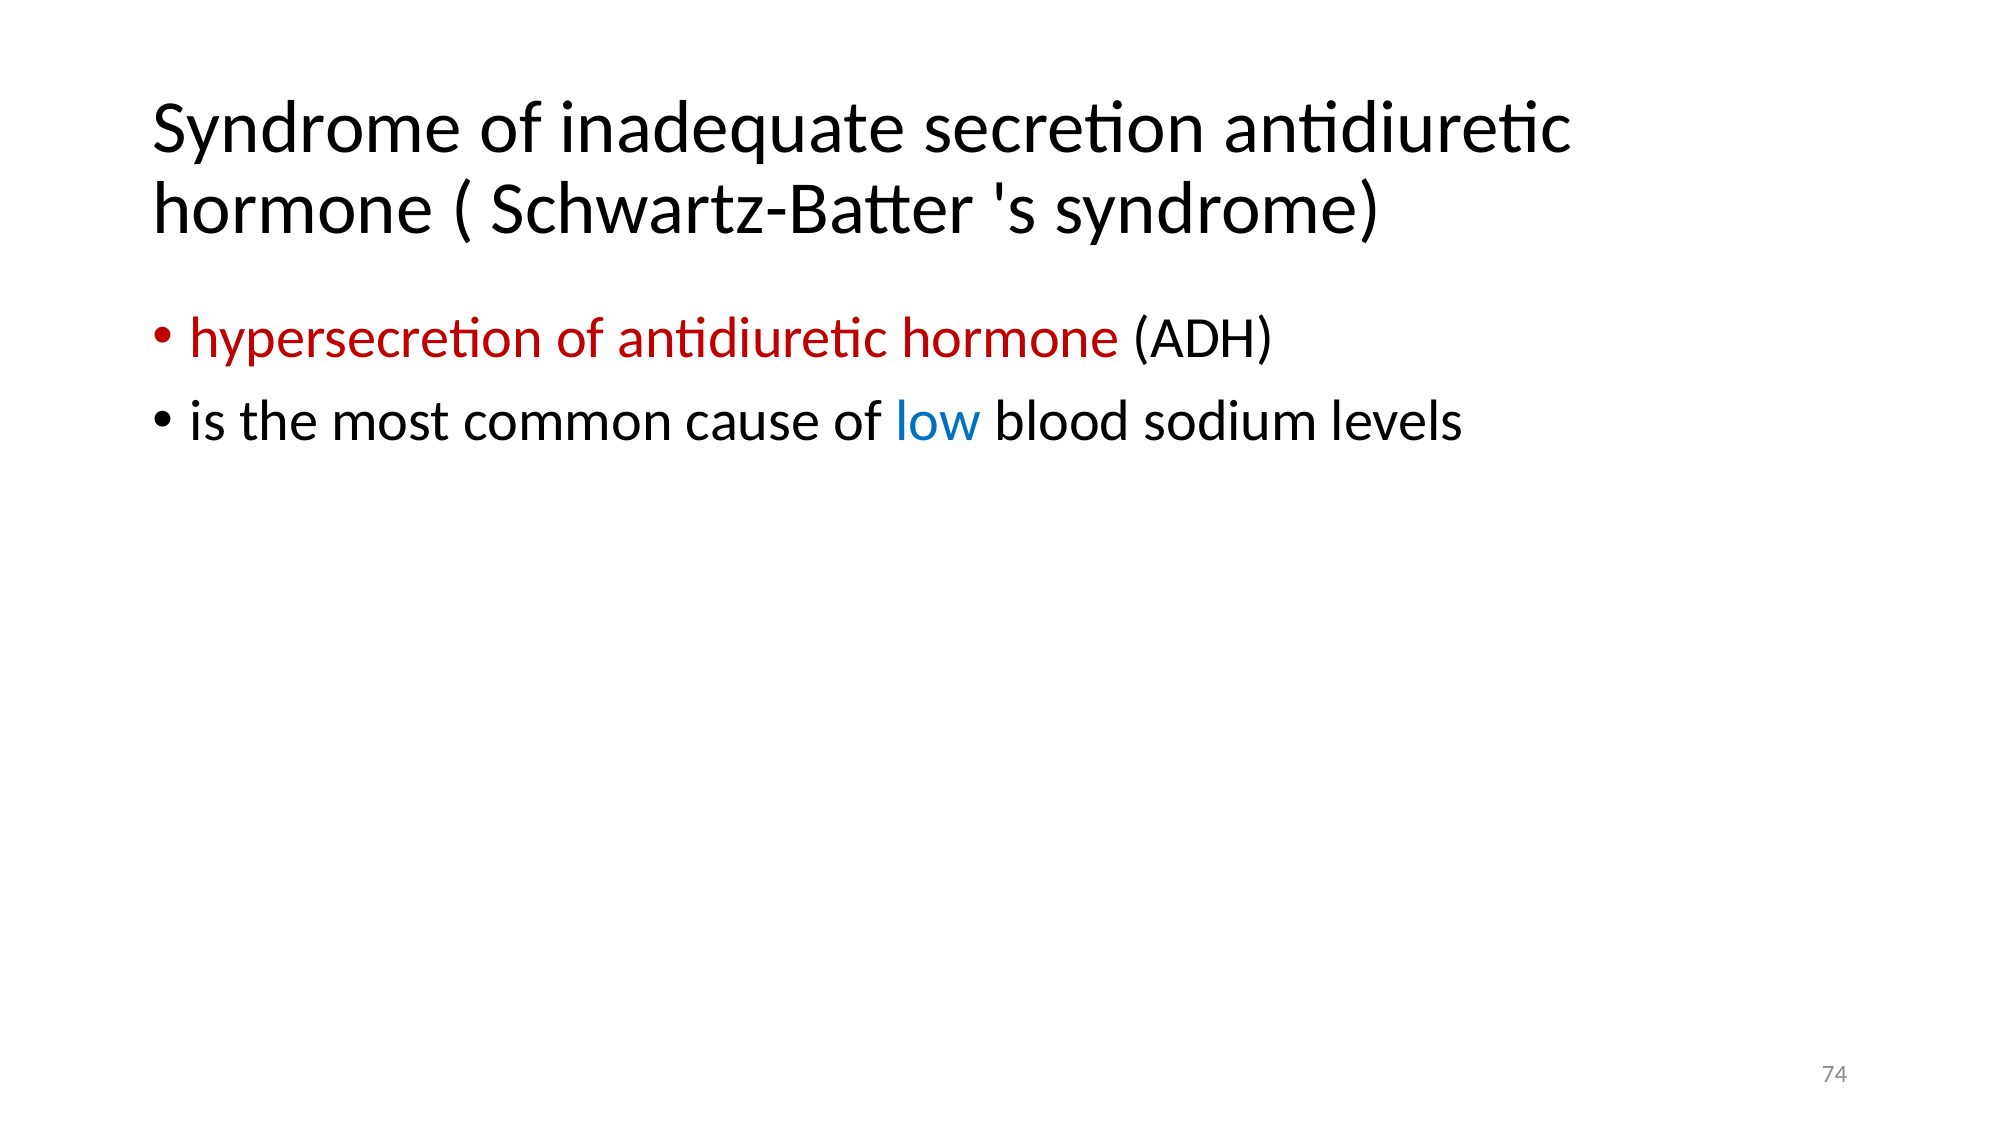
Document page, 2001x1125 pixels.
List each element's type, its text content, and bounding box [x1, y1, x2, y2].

list hypersecretion of antidiuretic hormone (ADH) is the most common cause of low blood sodium levels [137, 299, 1863, 1014]
title Syndrome of inadequate secretion antidiuretic hormone ( Schwartz-Batter 's syndrome) [137, 59, 1863, 278]
slide_number 74 [1412, 1042, 1863, 1103]
